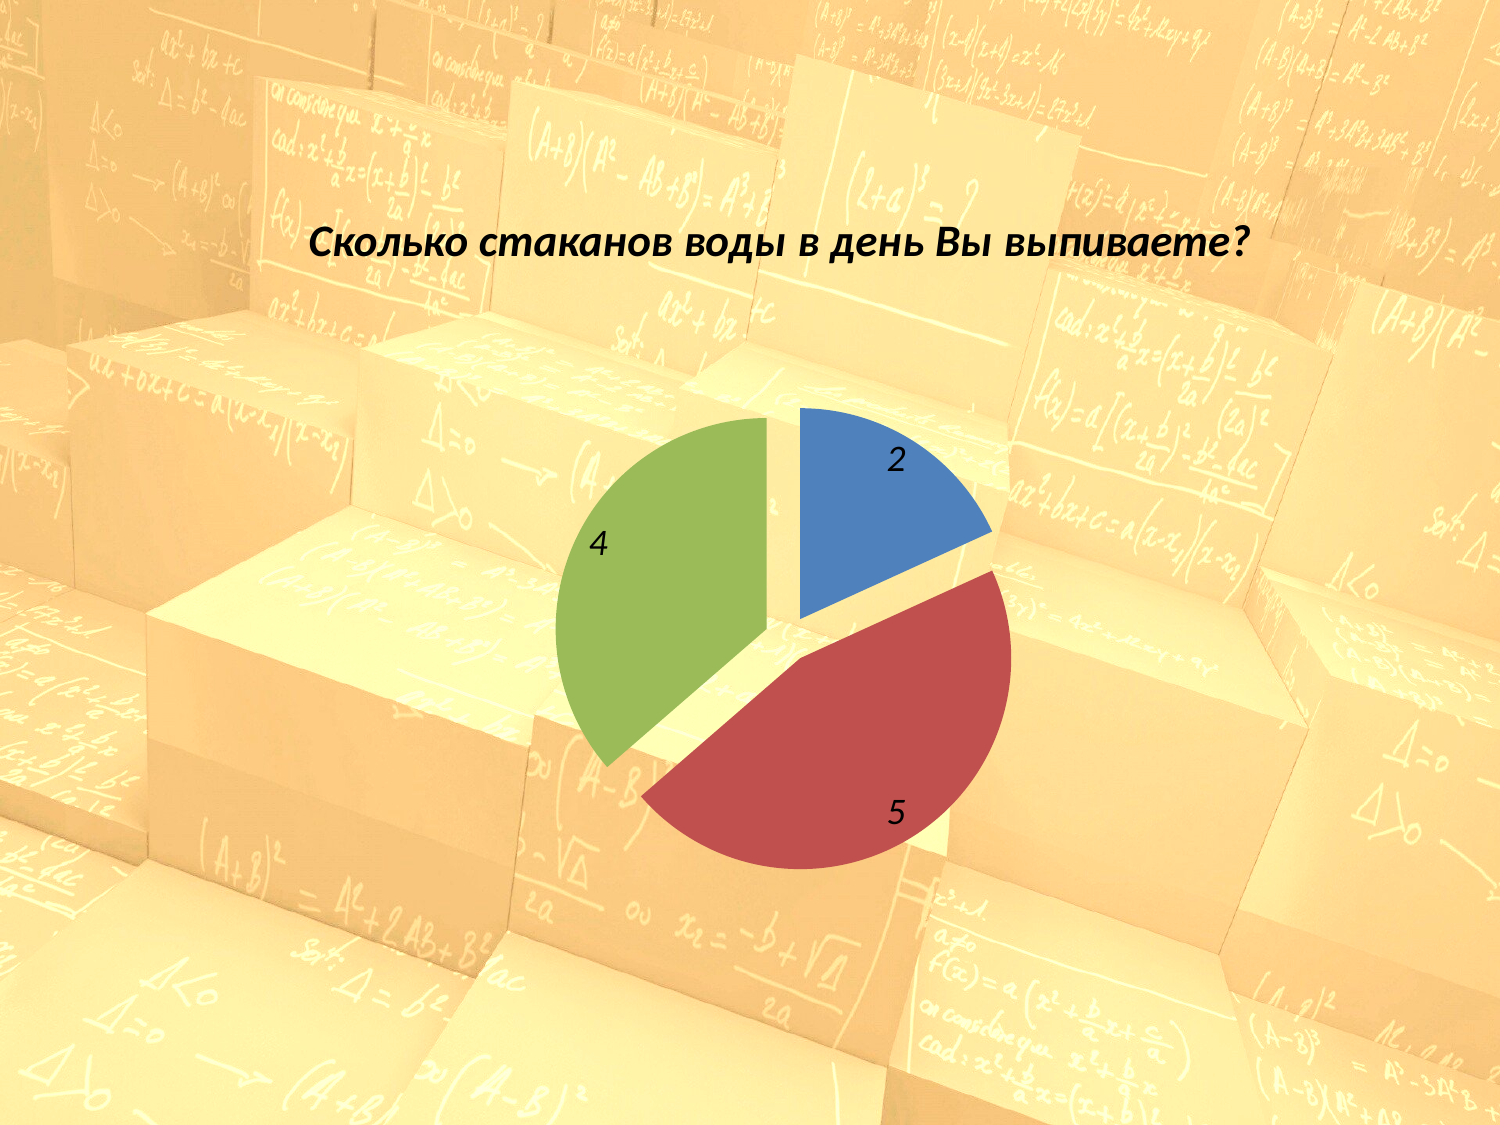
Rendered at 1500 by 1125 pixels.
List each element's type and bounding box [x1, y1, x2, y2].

picture [0, 0, 1500, 1125]
chart [64, 125, 1389, 953]
